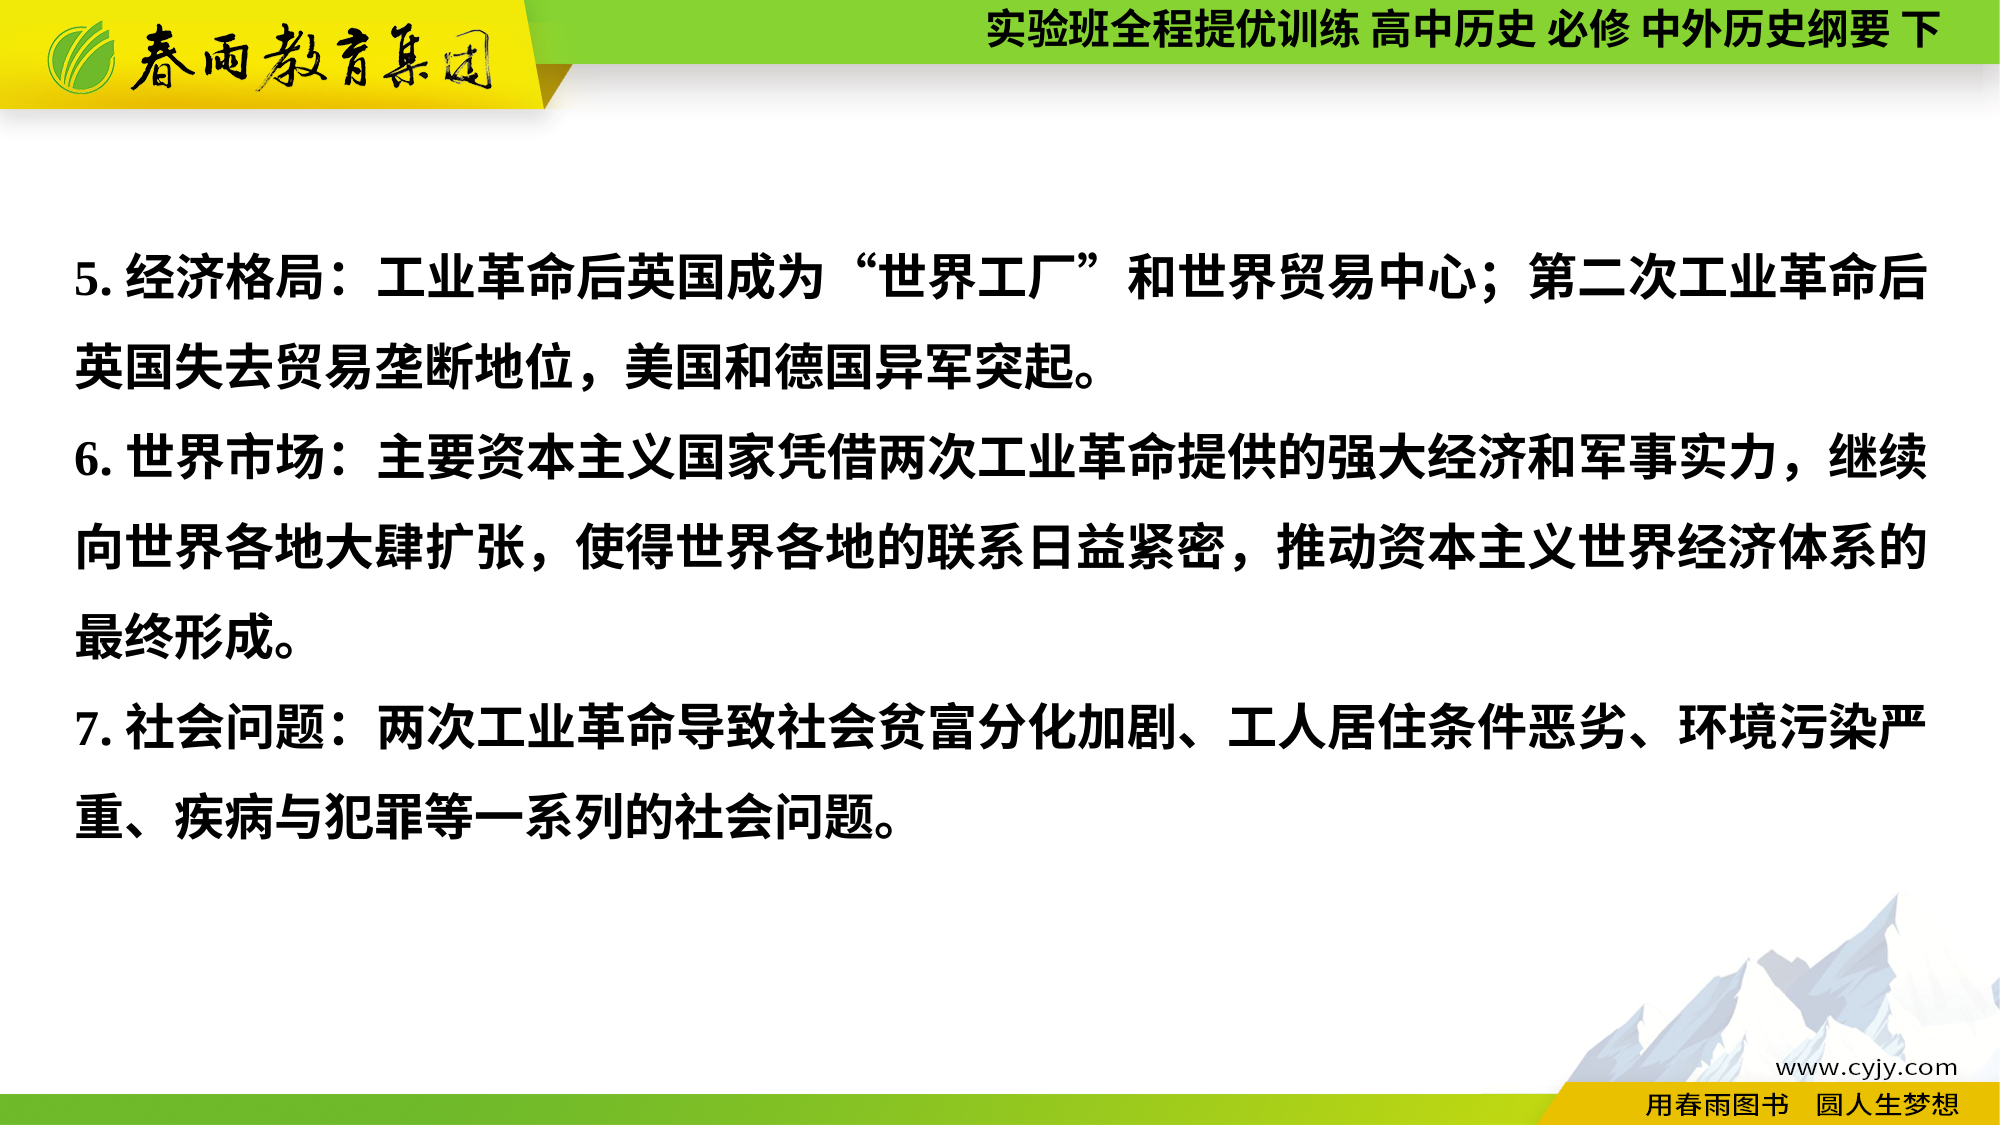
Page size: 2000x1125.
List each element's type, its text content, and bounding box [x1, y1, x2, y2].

picture [0, 0, 2000, 1125]
list 5.经济格局：工业革命后英国成为“世界工厂”和世界贸易中心；第二次工业革命后英国失去贸易垄断地位，美国和德国异军突起。 6.世界市场：主要资本主义国家凭借两次工业革命提供的强大经济和军事实力，继续向世界各地大肆扩张，使得世界各地的联系日益紧密，推动资本主义世界经济体系的最终形成。 7.社会问题：两次工业革命导致社会贫富分化加剧、工人居住条件恶劣、环境污染严重、疾病与犯罪等一系列的社会问题。 [59, 208, 1944, 848]
